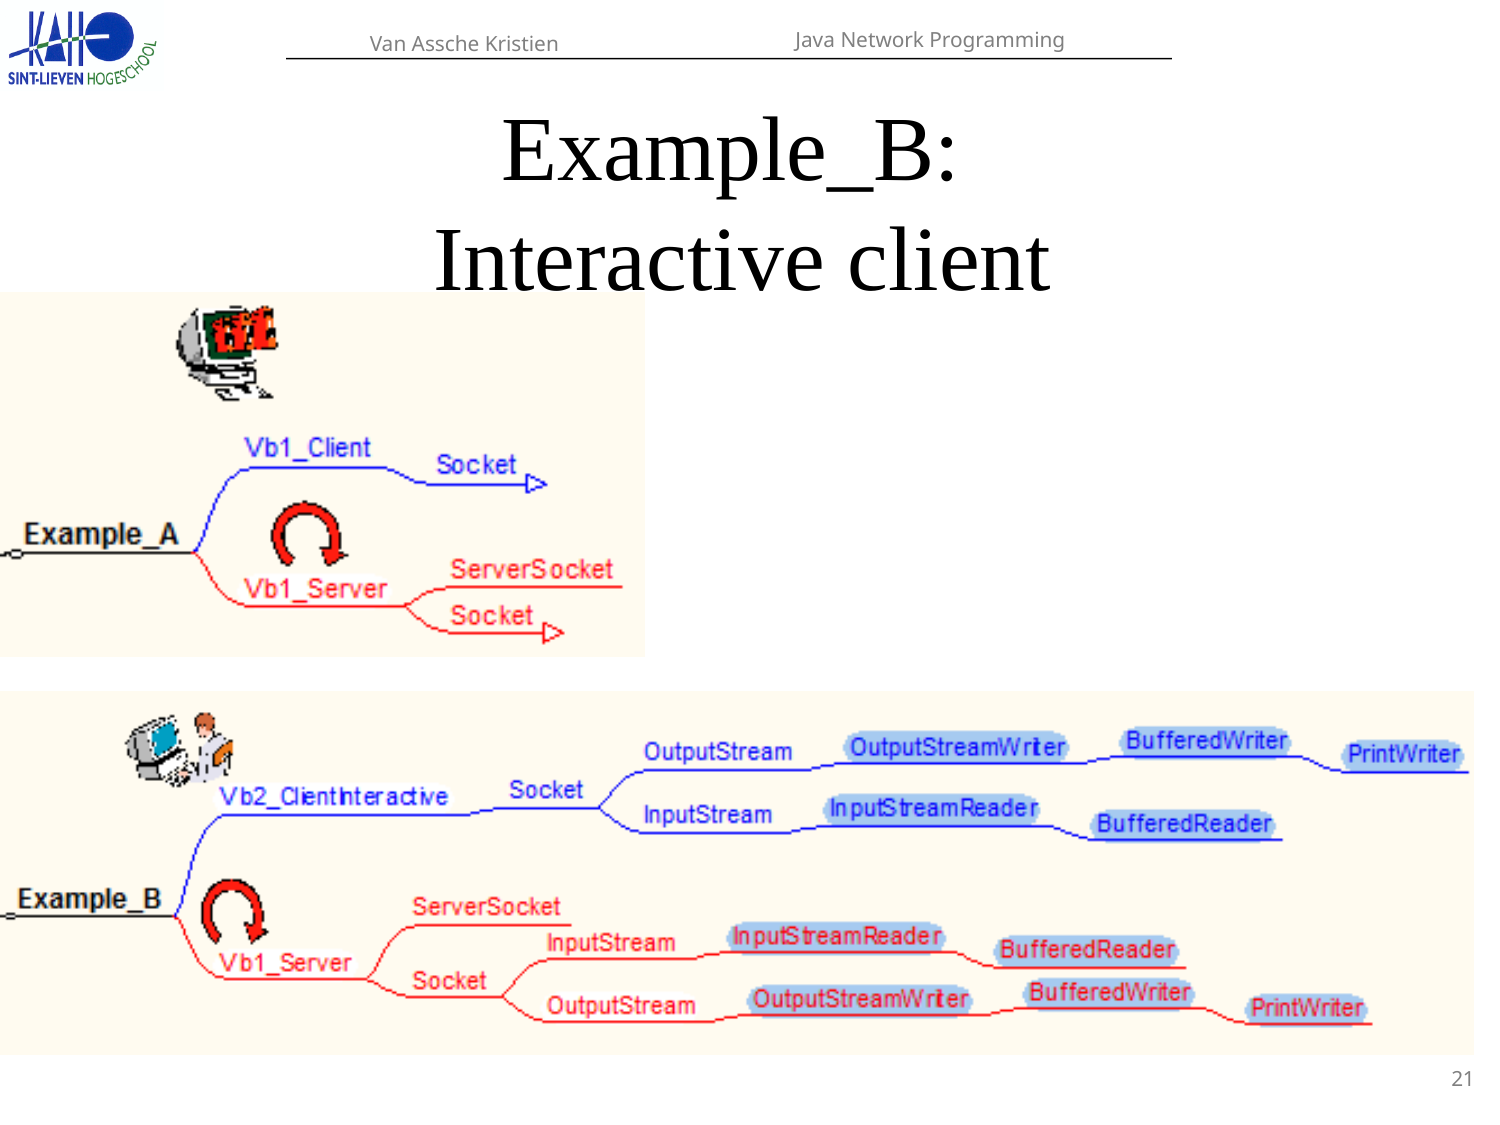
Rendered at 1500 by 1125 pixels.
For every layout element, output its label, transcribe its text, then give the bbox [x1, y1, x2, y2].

picture [0, 292, 645, 657]
title Example_B: Interactive client [105, 105, 1381, 294]
picture [0, 691, 1474, 1055]
picture [0, 0, 164, 91]
